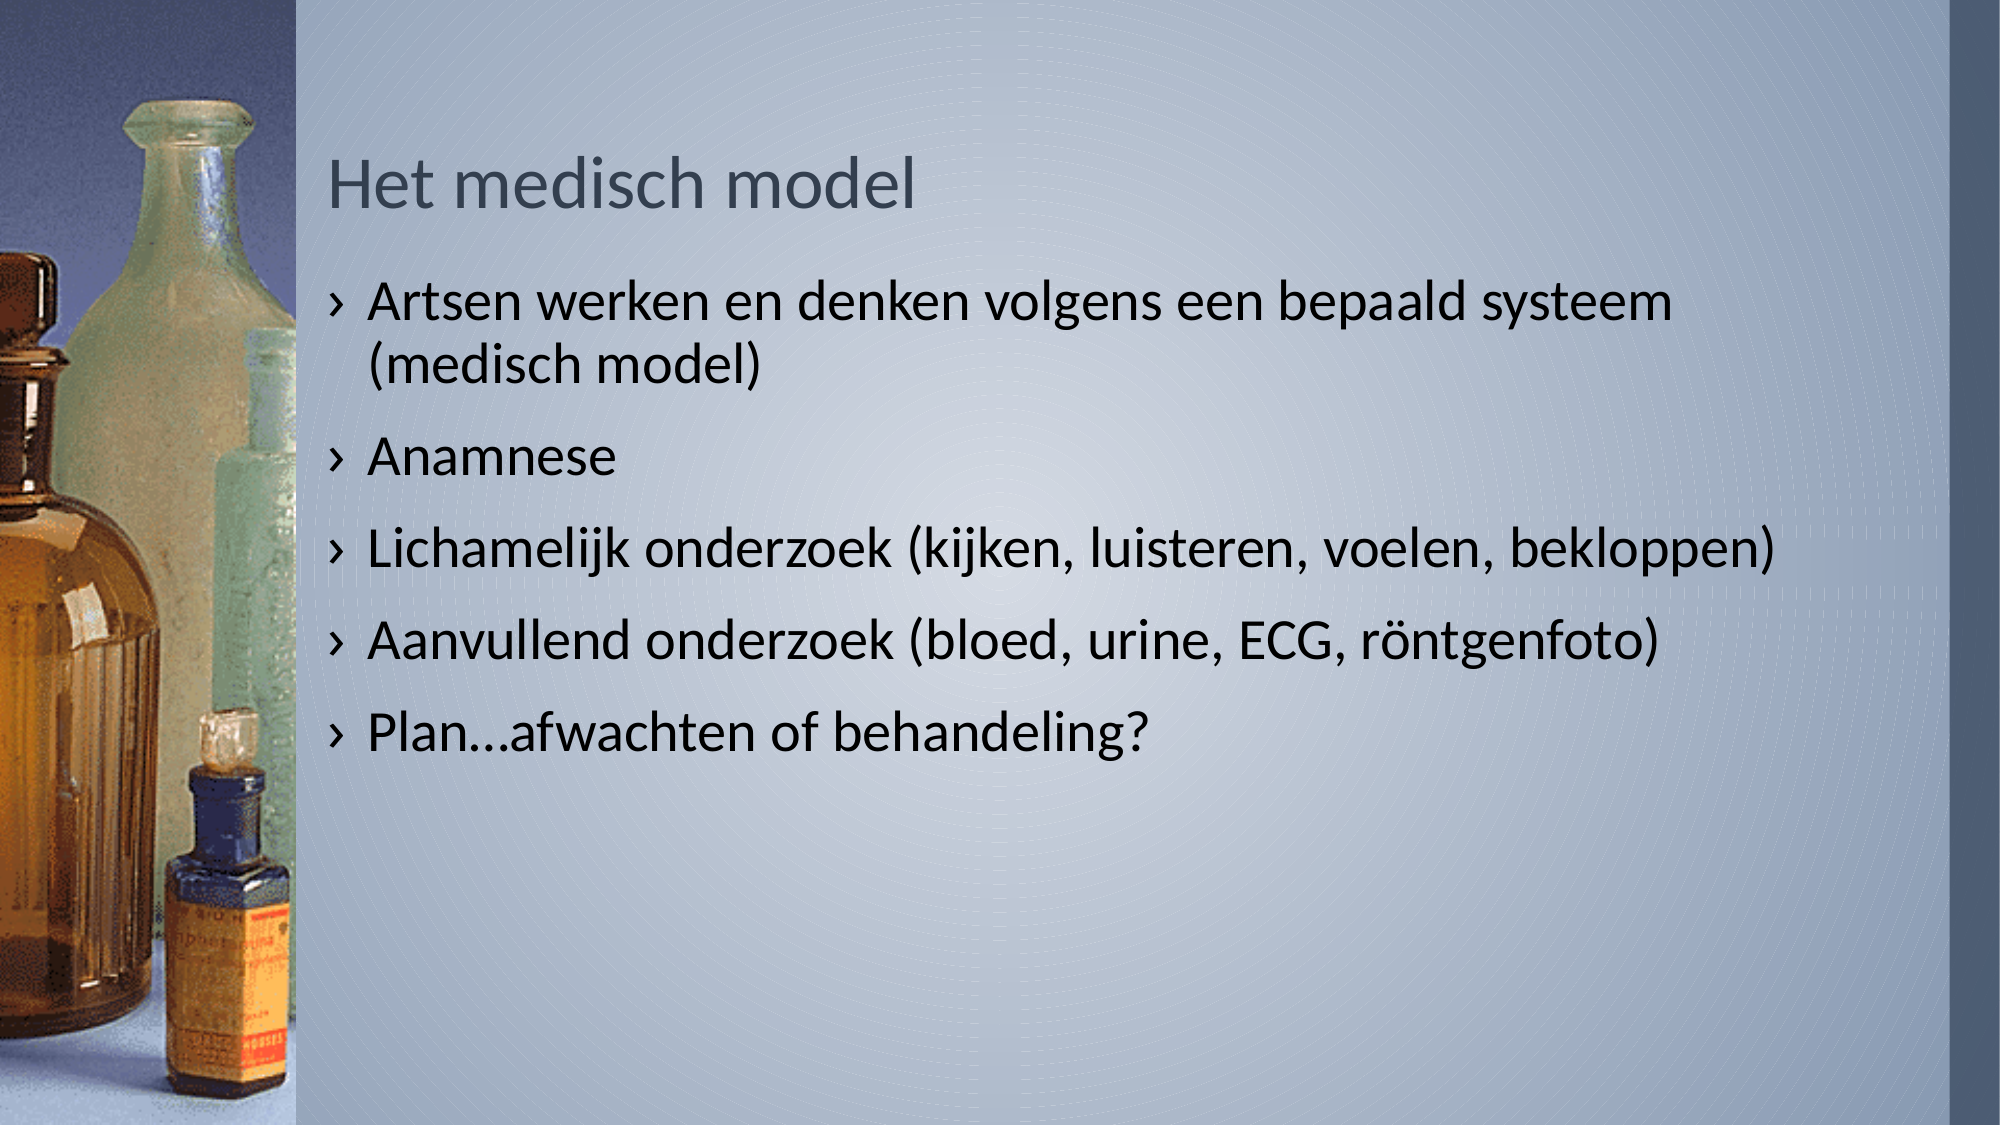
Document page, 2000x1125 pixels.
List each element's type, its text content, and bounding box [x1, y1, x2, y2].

list Artsen werken en denken volgens een bepaald systeem (medisch model) Anamnese Lichamelijk onderzoek (kijken, luisteren, voelen, bekloppen) Aanvullend onderzoek (bloed, urine, ECG, röntgenfoto) Plan…afwachten of behandeling? [312, 262, 1867, 1013]
title Het medisch model [312, 29, 1867, 233]
picture [0, 0, 296, 1125]
